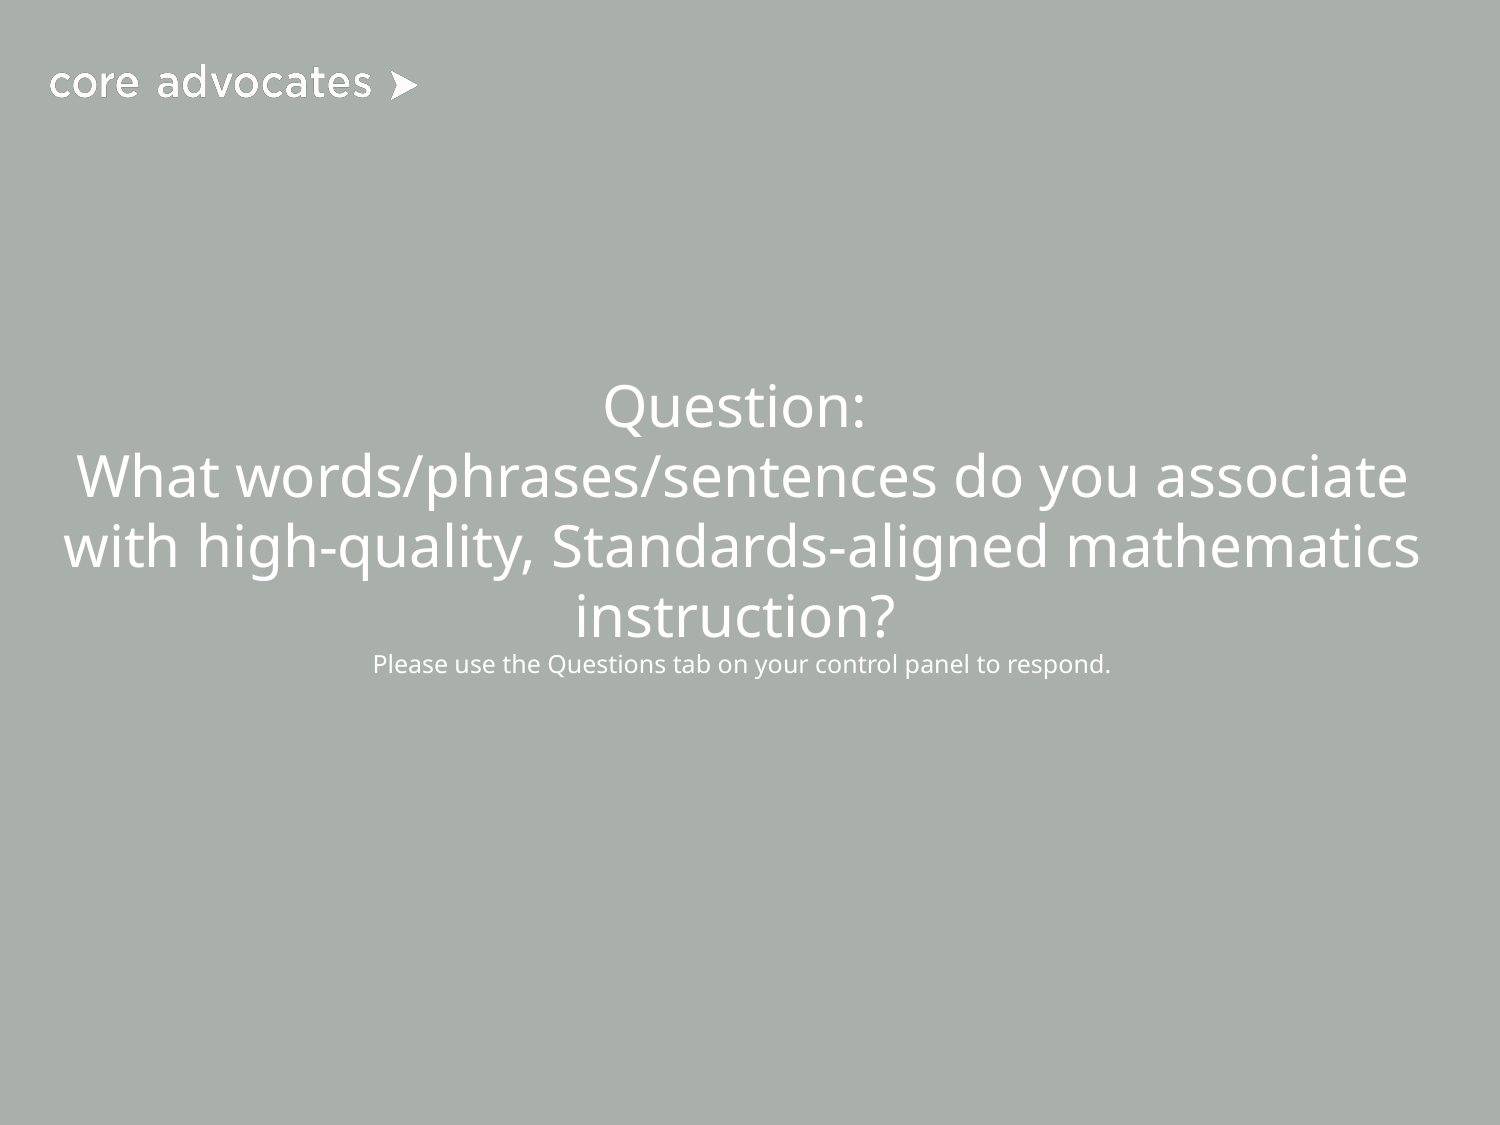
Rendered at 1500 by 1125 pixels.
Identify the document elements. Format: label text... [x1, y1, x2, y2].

title Question: What words/phrases/sentences do you associate with high-quality, Standards-aligned mathematics instruction? Please use the Questions tab on your control panel to respond. [35, 362, 1450, 686]
picture [50, 64, 417, 100]
